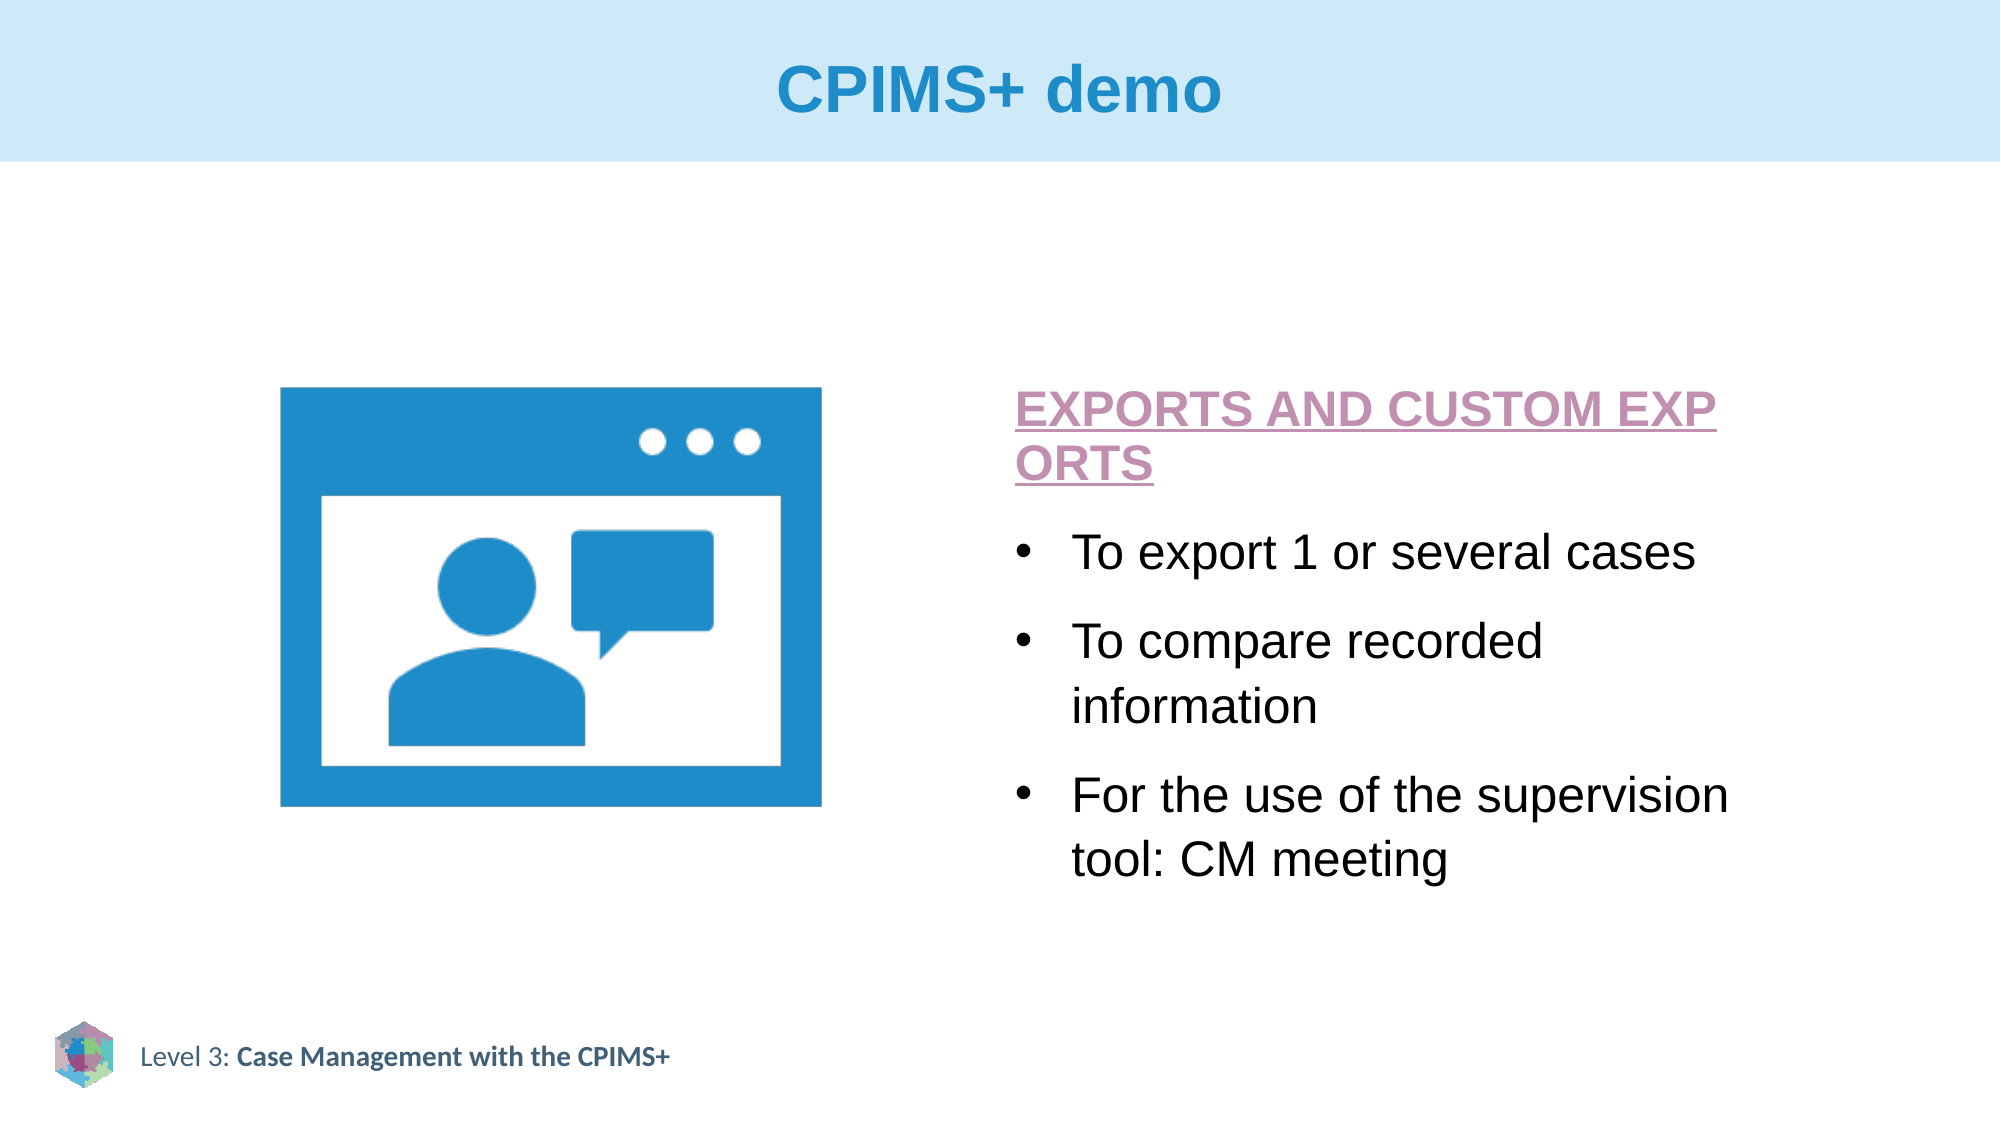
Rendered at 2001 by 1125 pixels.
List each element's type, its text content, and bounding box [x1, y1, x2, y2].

picture [227, 273, 876, 922]
title CPIMS+ demo [137, 19, 1863, 163]
picture [55, 1021, 113, 1088]
text_box EXPORTS AND CUSTOM EXPORTS To export 1 or several cases To compare recorded information For the use of the supervision tool: CM meeting [999, 364, 1746, 840]
